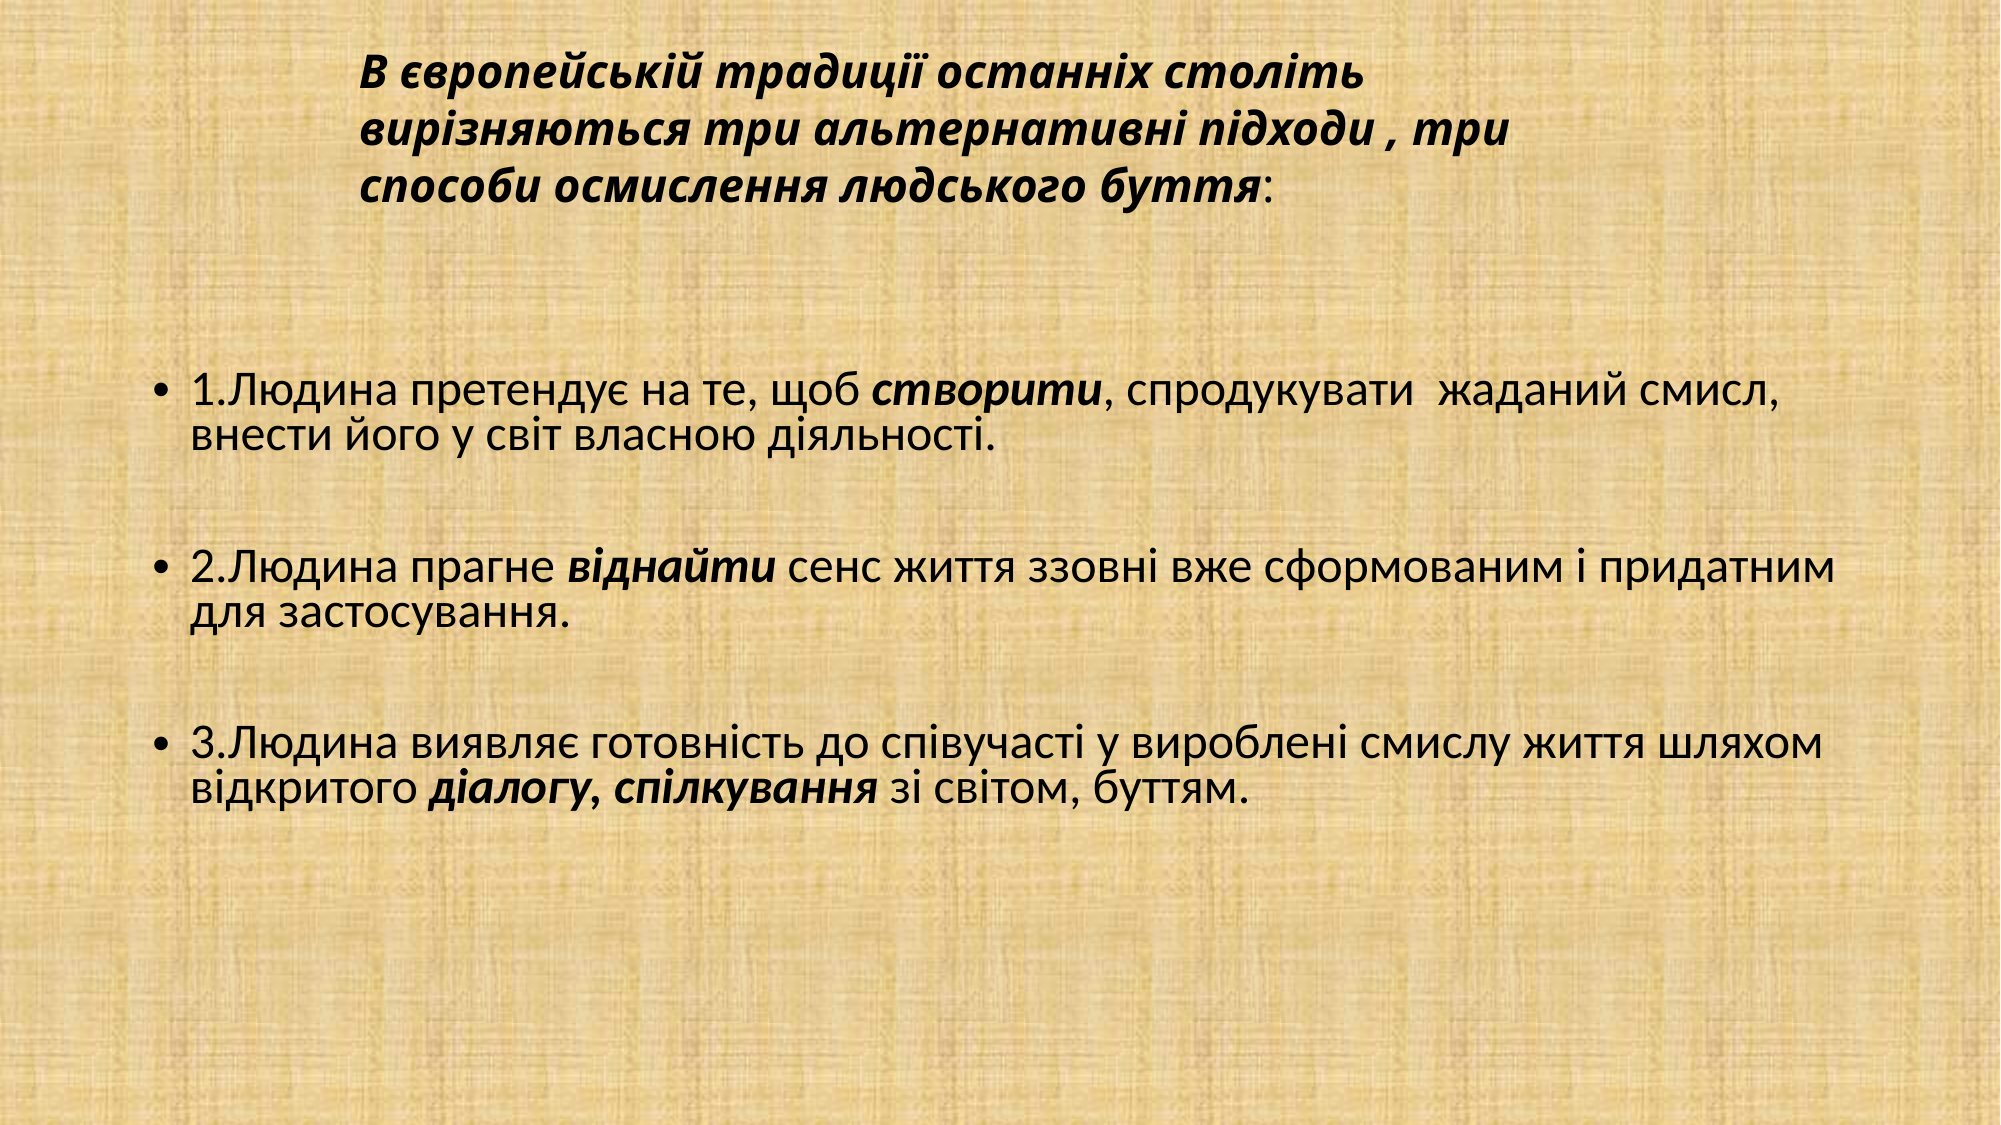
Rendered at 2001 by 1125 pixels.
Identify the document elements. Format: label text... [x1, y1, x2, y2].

list 1.Людина претендує на те, щоб створити, спродукувати жаданий смисл, внести його у світ власною діяльності. 2.Людина прагне віднайти сенс життя ззовні вже сформованим і придатним для застосування. 3.Людина виявляє готовність до співучасті у вироблені смислу життя шляхом відкритого діалогу, спілкування зі світом, буттям. [137, 299, 1863, 1014]
picture [0, 0, 2001, 1125]
title В європейській традиції останніх століть вирізняються три альтернативні підходи , три способи осмислення людського буття: [343, 35, 1694, 223]
